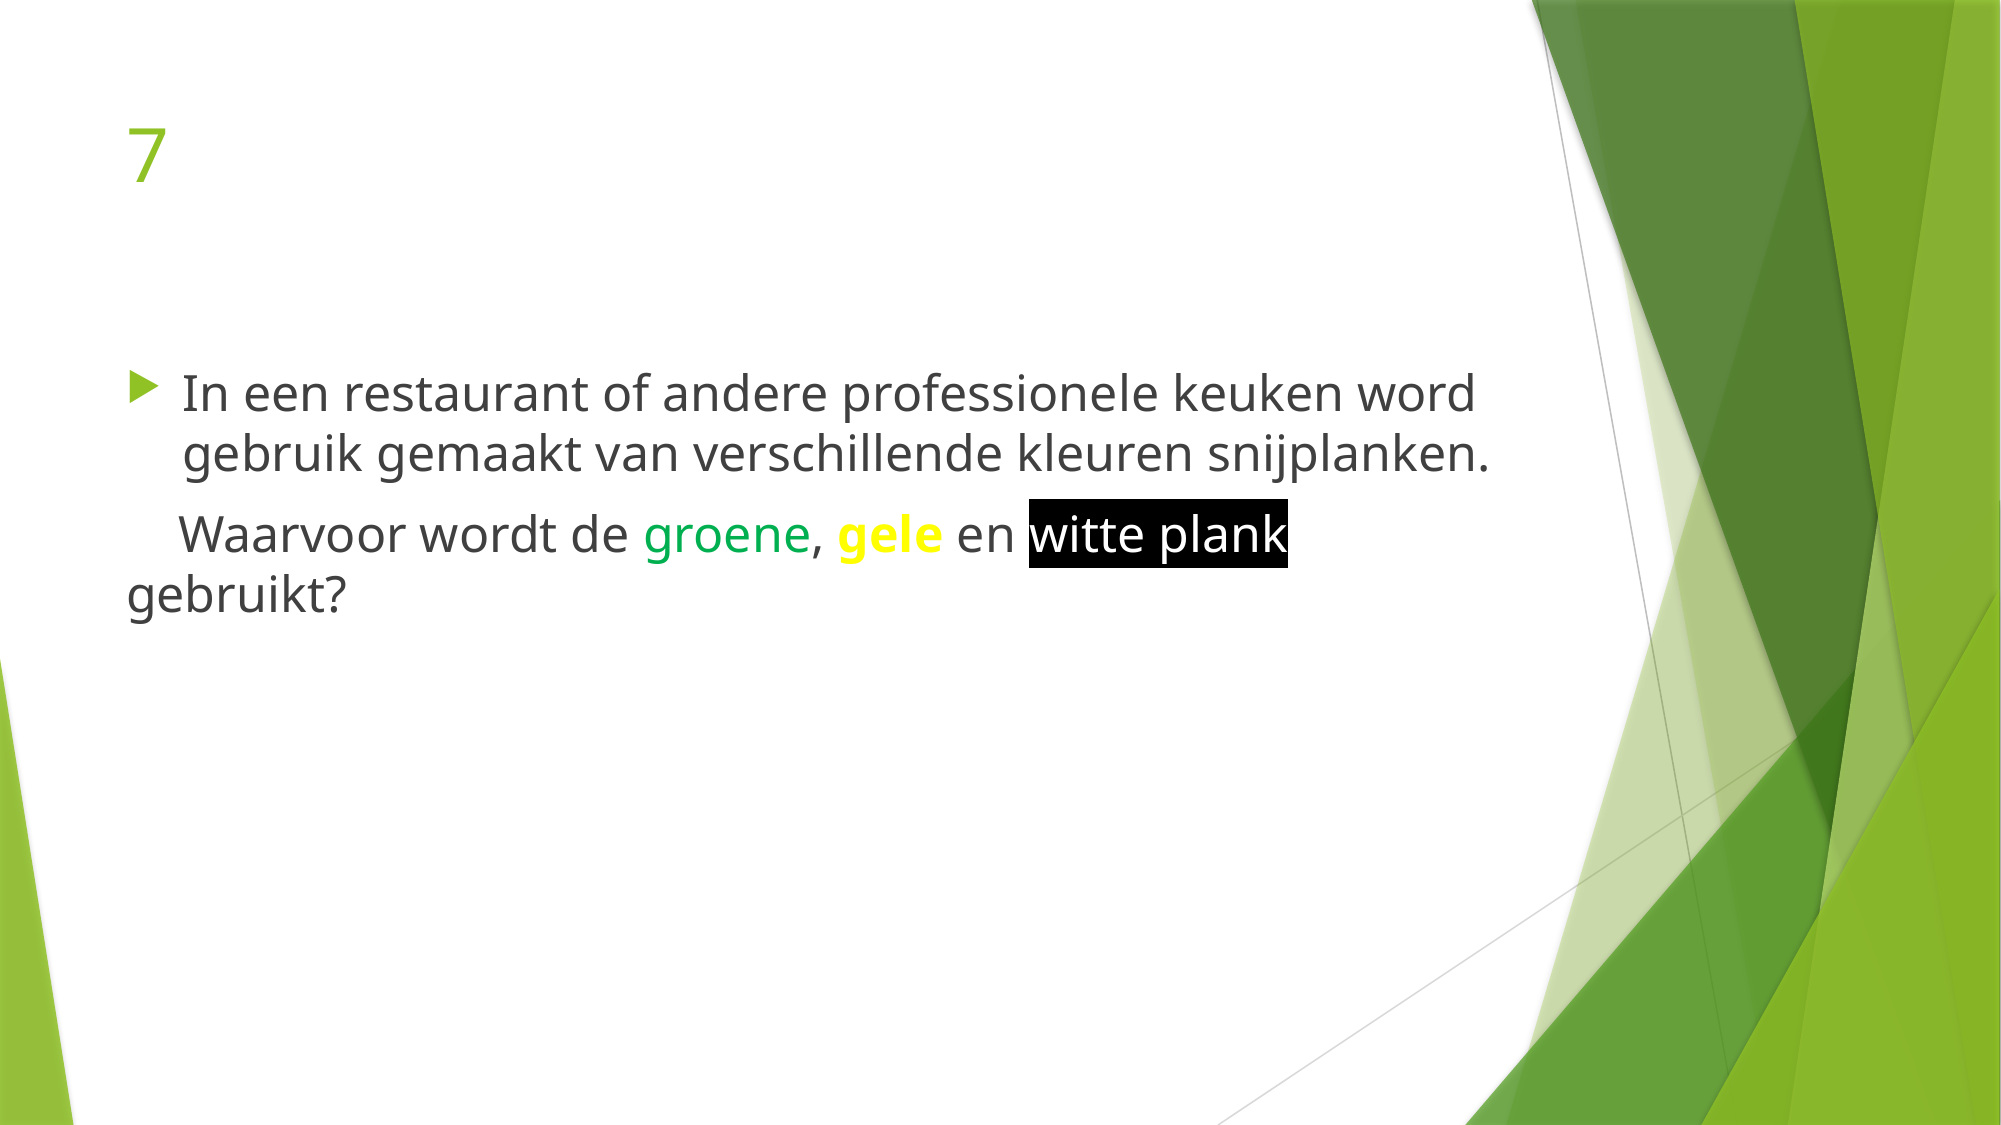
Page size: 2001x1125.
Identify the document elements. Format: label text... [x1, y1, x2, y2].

list In een restaurant of andere professionele keuken word gebruik gemaakt van verschillende kleuren snijplanken. Waarvoor wordt de groene, gele en witte plank gebruikt? [111, 354, 1522, 992]
title 7 [111, 99, 1522, 317]
